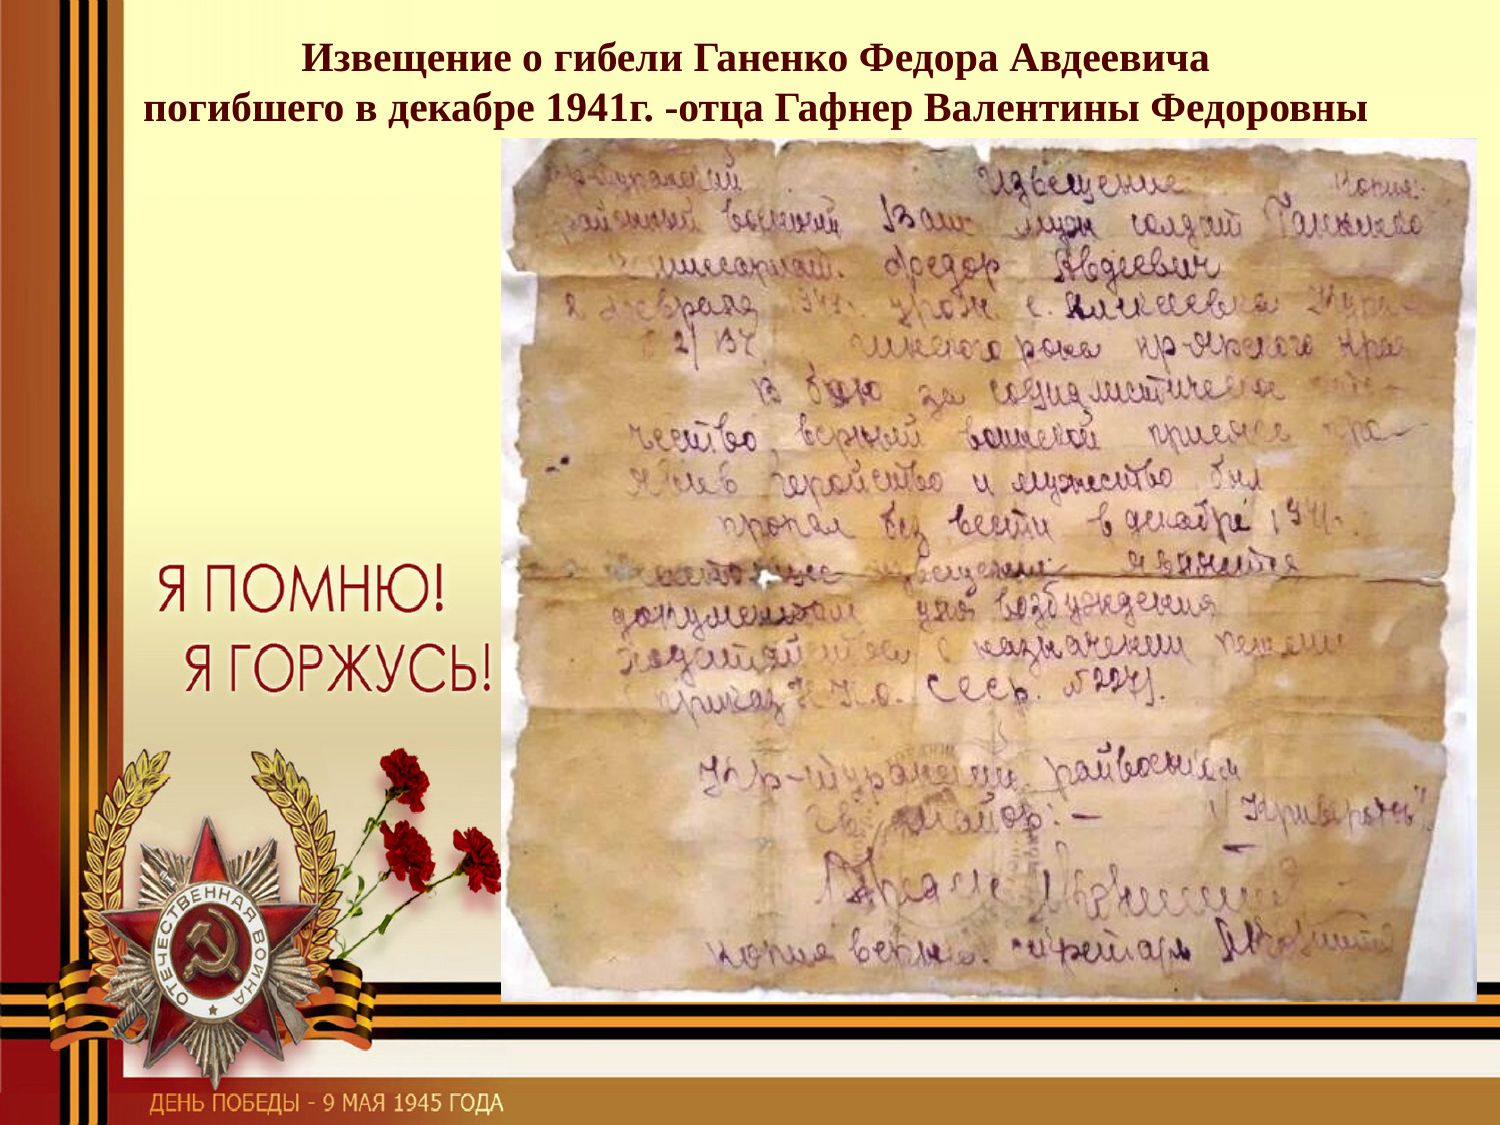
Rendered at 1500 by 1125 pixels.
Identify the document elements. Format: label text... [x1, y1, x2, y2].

text_box Извещение о гибели Ганенко Федора Авдеевича погибшего в декабре 1941г. -отца Гафнер Валентины Федоровны [123, 0, 1388, 137]
picture [0, 0, 1500, 1125]
